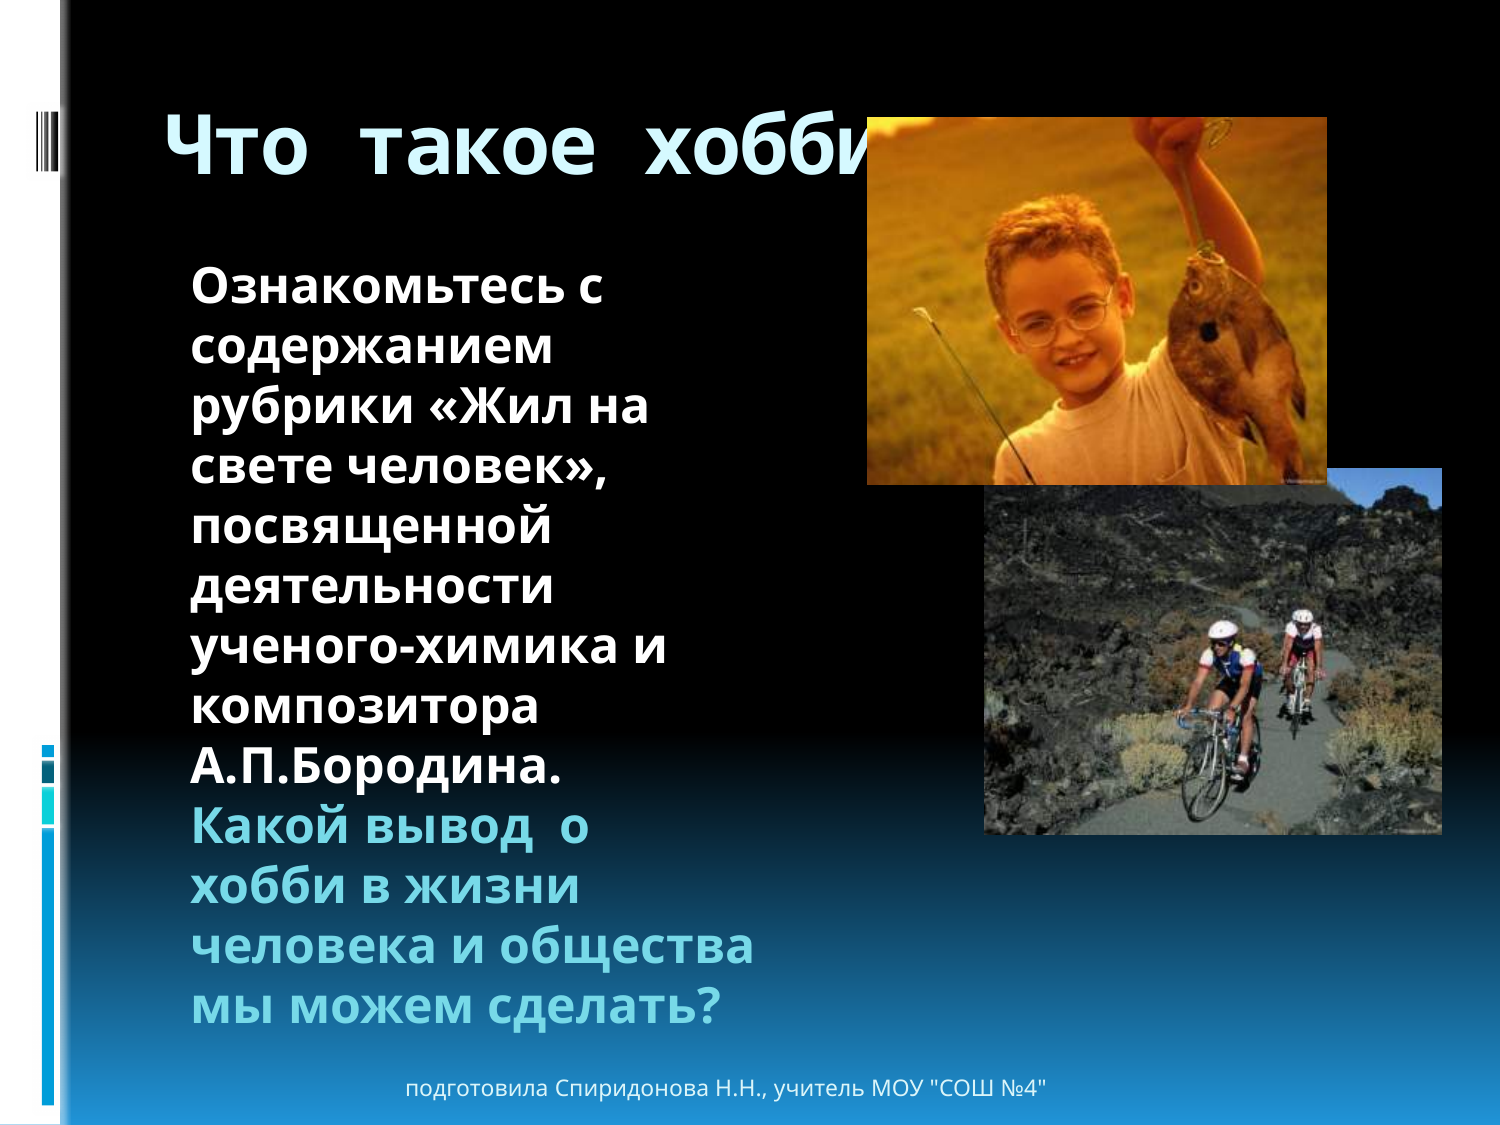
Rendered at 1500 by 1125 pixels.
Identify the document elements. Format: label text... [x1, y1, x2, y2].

picture [983, 468, 1442, 835]
text_box Ознакомьтесь с содержанием рубрики «Жил на свете человек», посвященной деятельности ученого-химика и композитора А.П.Бородина. Какой вывод о хобби в жизни человека и общества мы можем сделать? [175, 246, 786, 1041]
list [866, 116, 1327, 486]
footer подготовила Спиридонова Н.Н., учитель МОУ "СОШ №4" [150, 1052, 1063, 1113]
title Что такое хобби. [150, 83, 1425, 234]
